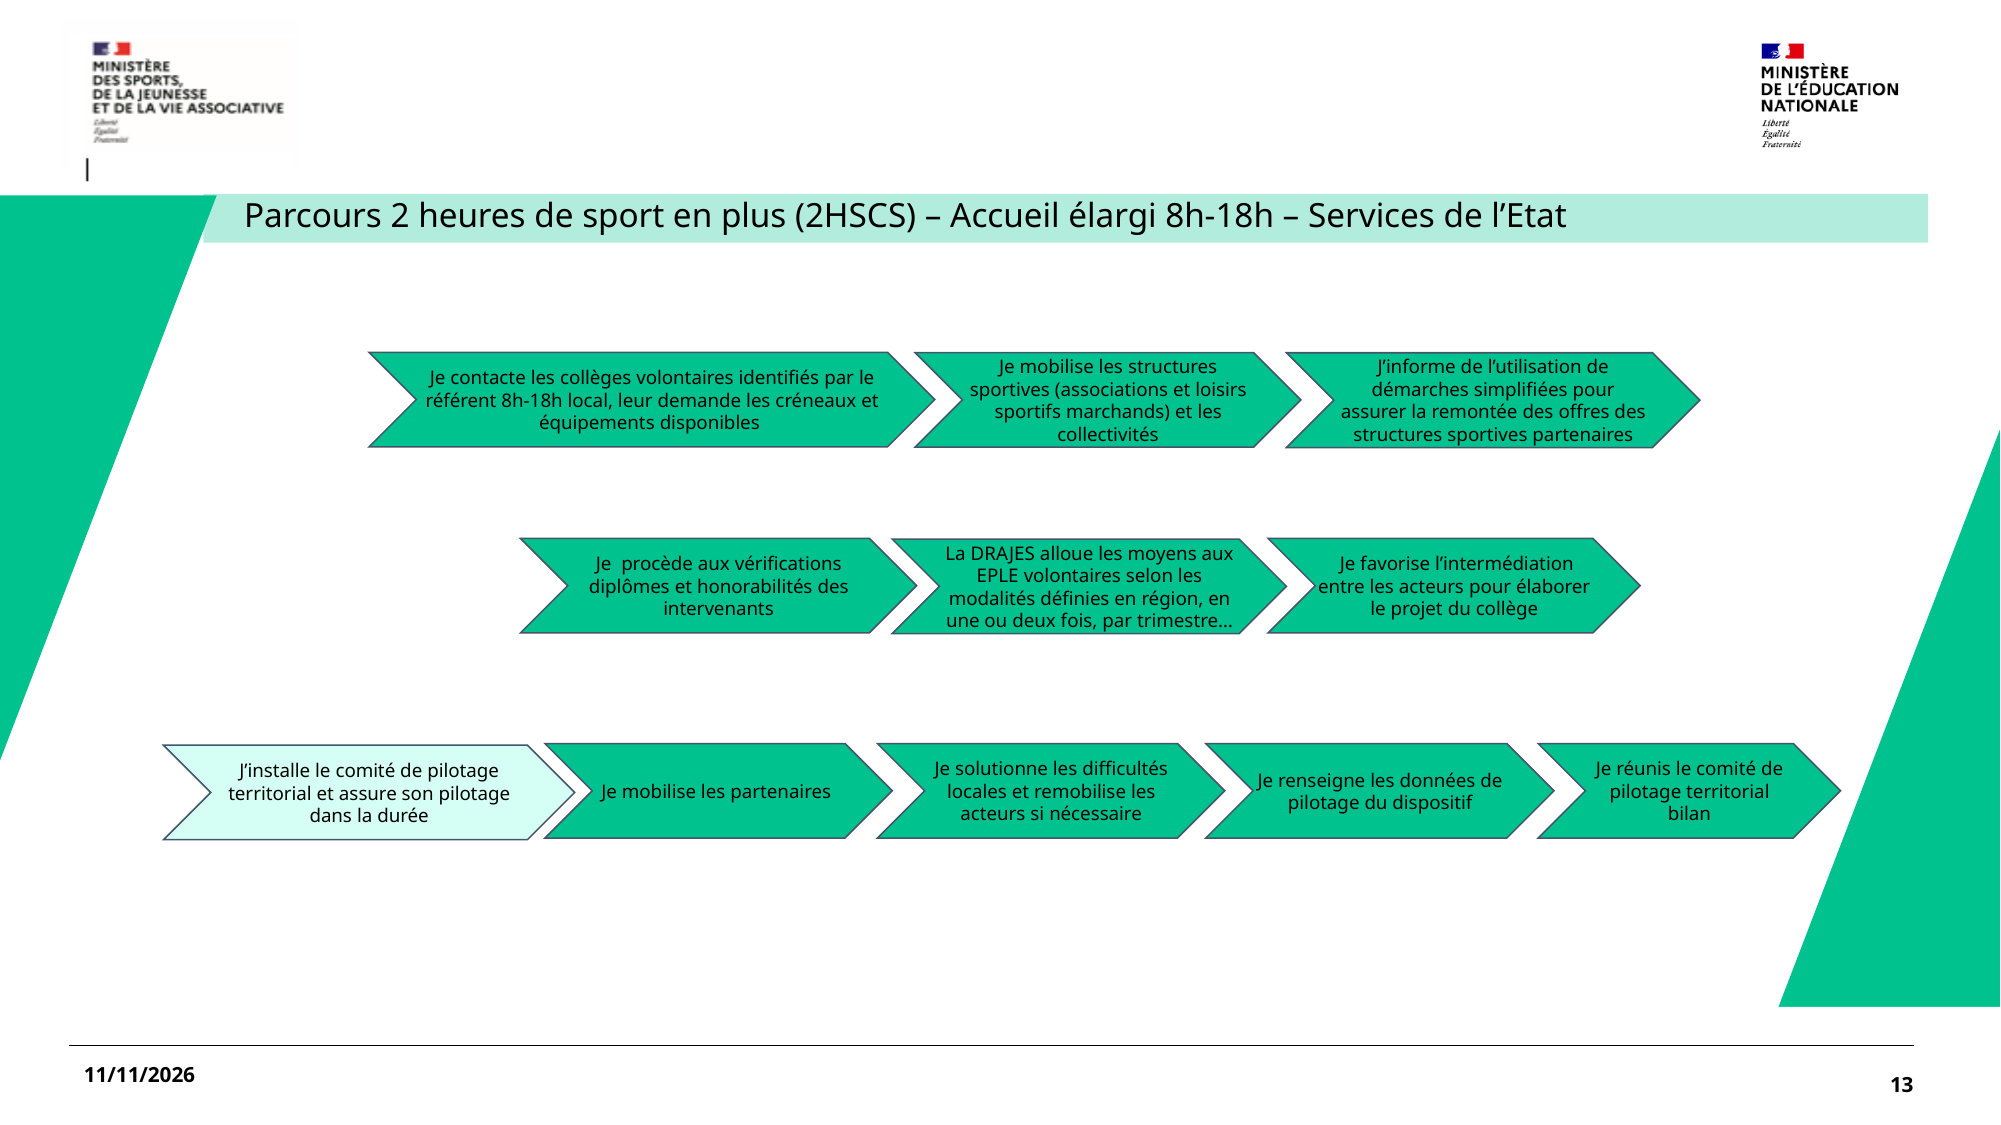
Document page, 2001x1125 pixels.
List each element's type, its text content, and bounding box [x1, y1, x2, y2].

text_box Je mobilise les structures sportives (associations et loisirs sportifs marchands) et les collectivités [915, 352, 1301, 448]
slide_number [69, 1046, 519, 1107]
text_box Je renseigne les données de pilotage du dispositif [1205, 743, 1555, 839]
text_box La DRAJES alloue les moyens aux EPLE volontaires selon les modalités définies en région, en une ou deux fois, par trimestre… [892, 539, 1287, 634]
text_box J’installe le comité de pilotage territorial et assure son pilotage dans la durée [163, 745, 575, 840]
text_box Je réunis le comité de pilotage territorial bilan [1538, 743, 1841, 839]
text_box Je mobilise les partenaires [544, 743, 893, 839]
text_box J’informe de l’utilisation de démarches simplifiées pour assurer la remontée des offres des structures sportives partenaires [1286, 352, 1700, 448]
text_box Je contacte les collèges volontaires identifiés par le référent 8h-18h local, leur demande les créneaux et équipements disponibles [369, 352, 935, 447]
picture [62, 20, 297, 183]
text_box Parcours 2 heures de sport en plus (2HSCS) – Accueil élargi 8h-18h – Services de l’Etat [203, 193, 1929, 243]
text_box Je favorise l’intermédiation entre les acteurs pour élaborer le projet du collège [1268, 538, 1641, 633]
text_box Je solutionne les difficultés locales et remobilise les acteurs si nécessaire [877, 743, 1225, 839]
text_box Je procède aux vérifications diplômes et honorabilités des intervenants [520, 538, 917, 633]
slide_number 13 [1618, 1046, 1914, 1125]
picture [1743, 34, 1914, 157]
